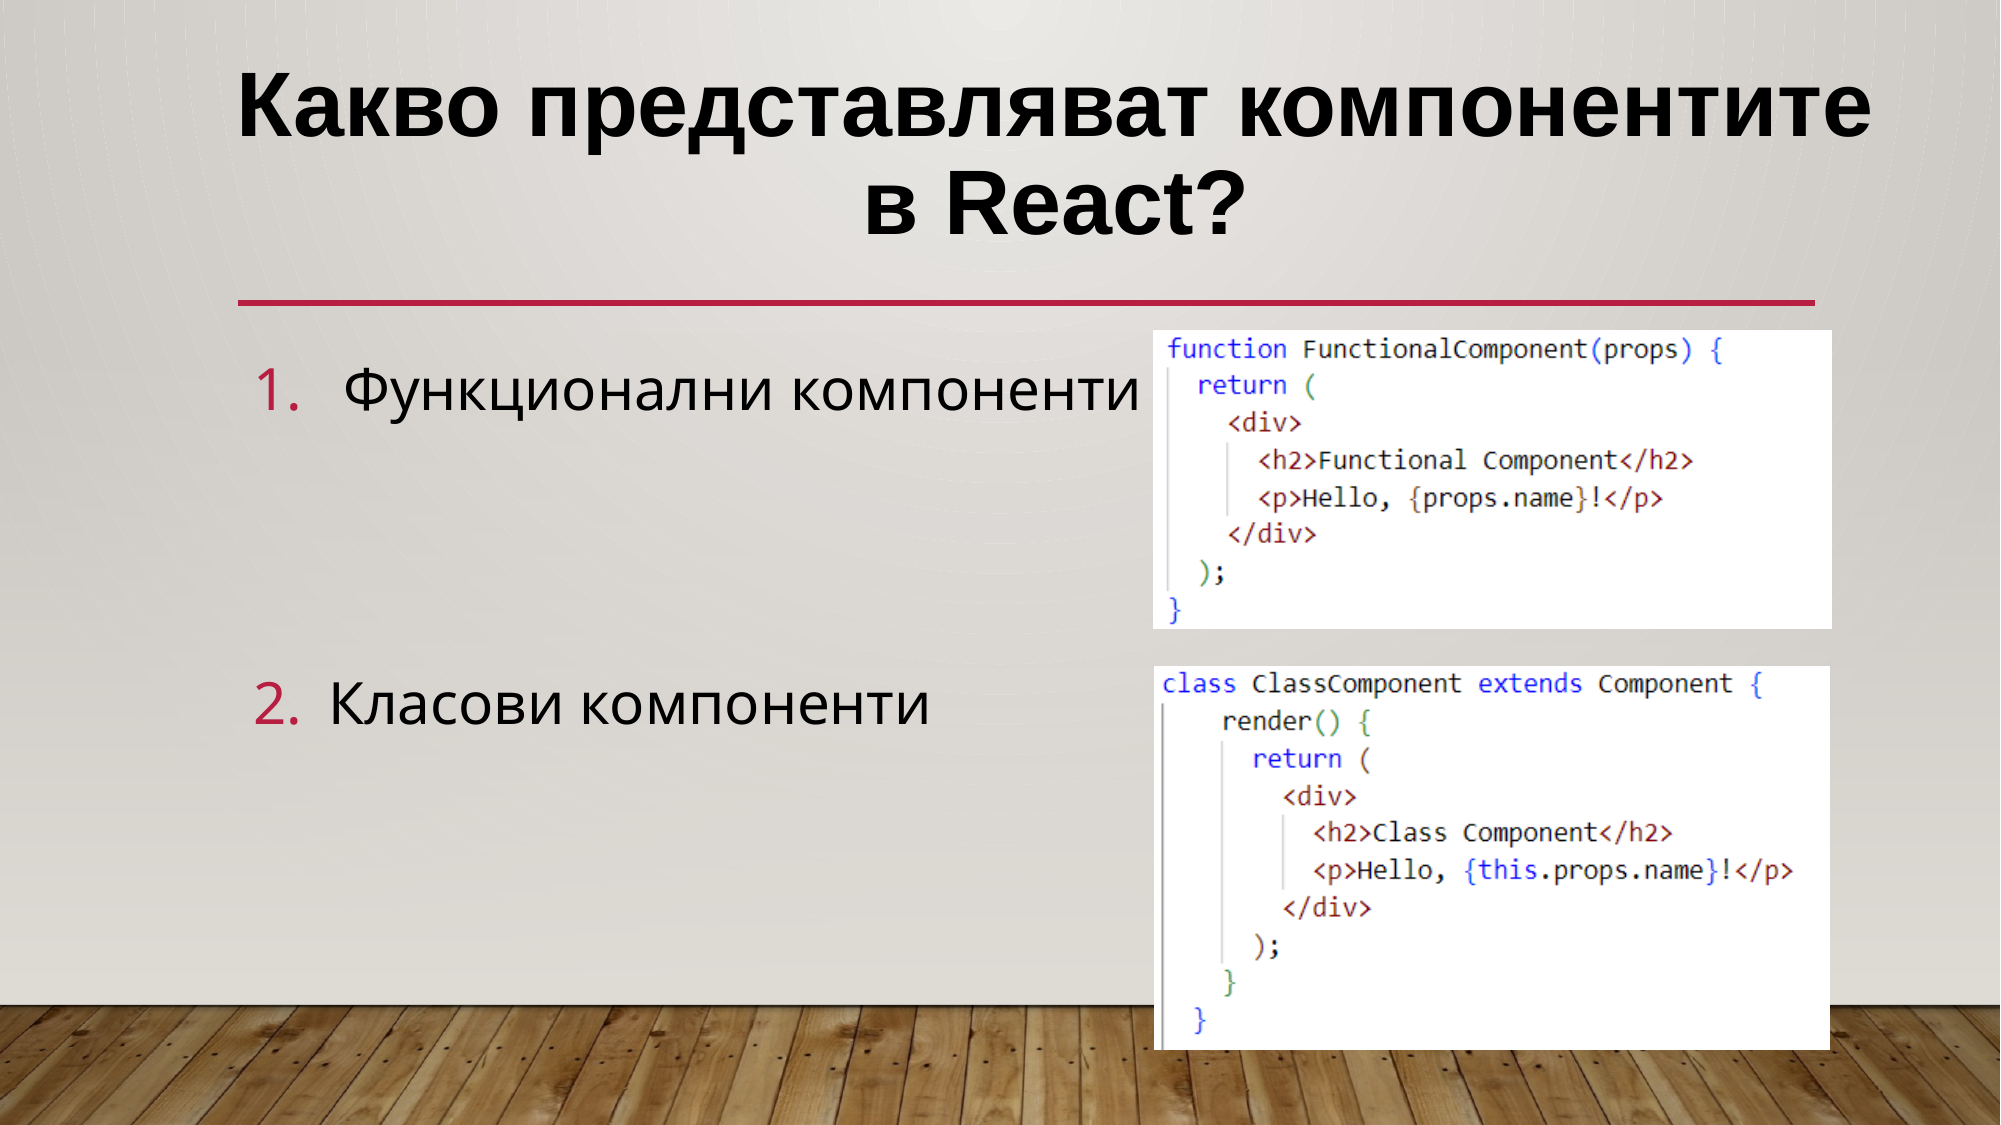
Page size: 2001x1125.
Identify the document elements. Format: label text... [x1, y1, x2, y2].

list Функционални компоненти Класови компоненти [238, 330, 1814, 897]
picture [0, 666, 2000, 1125]
title Какво представляват компонентите в React? [206, 49, 1906, 282]
picture [1153, 330, 1832, 630]
